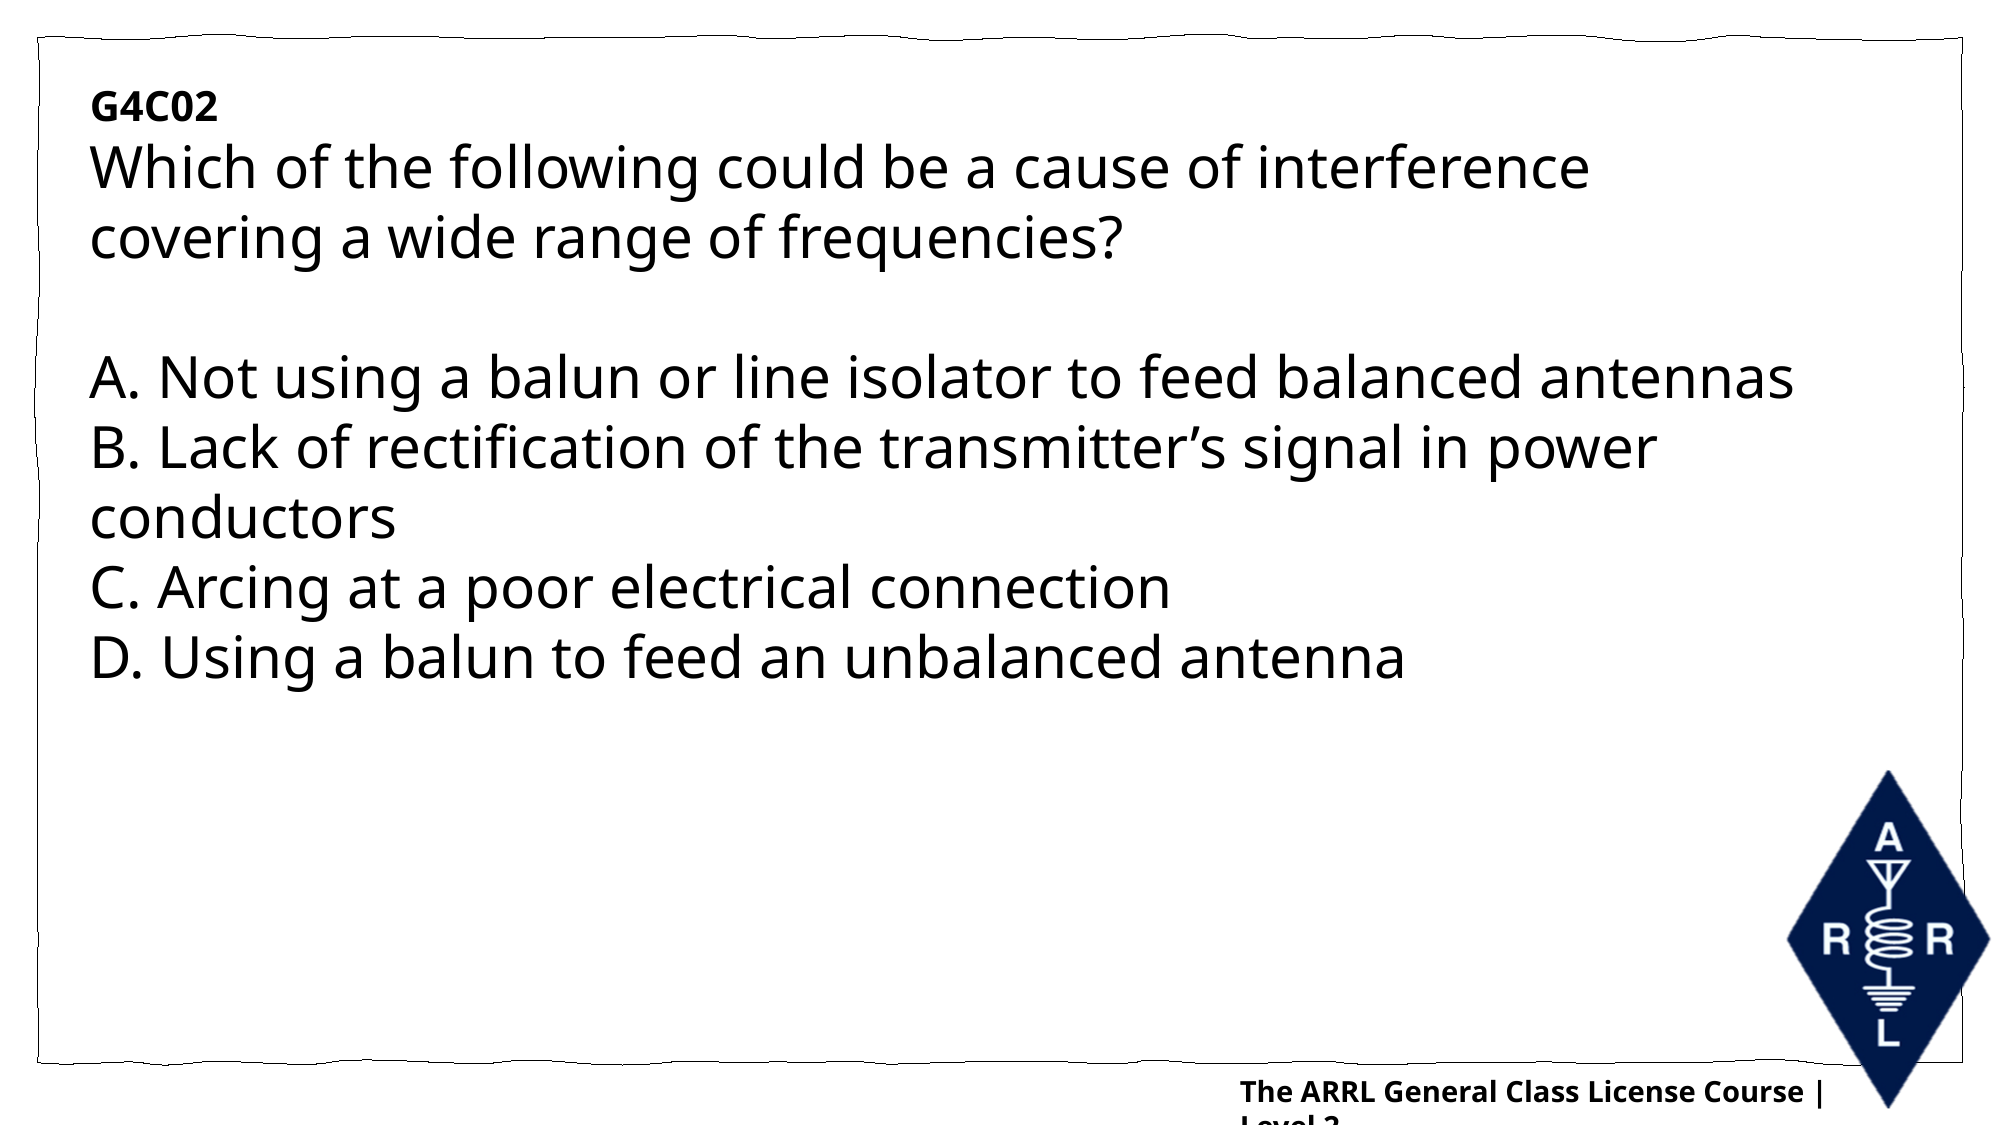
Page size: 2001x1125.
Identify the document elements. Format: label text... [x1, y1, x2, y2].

text_box G4C02 Which of the following could be a cause of interference covering a wide range of frequencies? A. Not using a balun or line isolator to feed balanced antennas B. Lack of rectification of the transmitter’s signal in power conductors C. Arcing at a poor electrical connection D. Using a balun to feed an unbalanced antenna [75, 72, 1850, 698]
picture [1773, 752, 1999, 1125]
